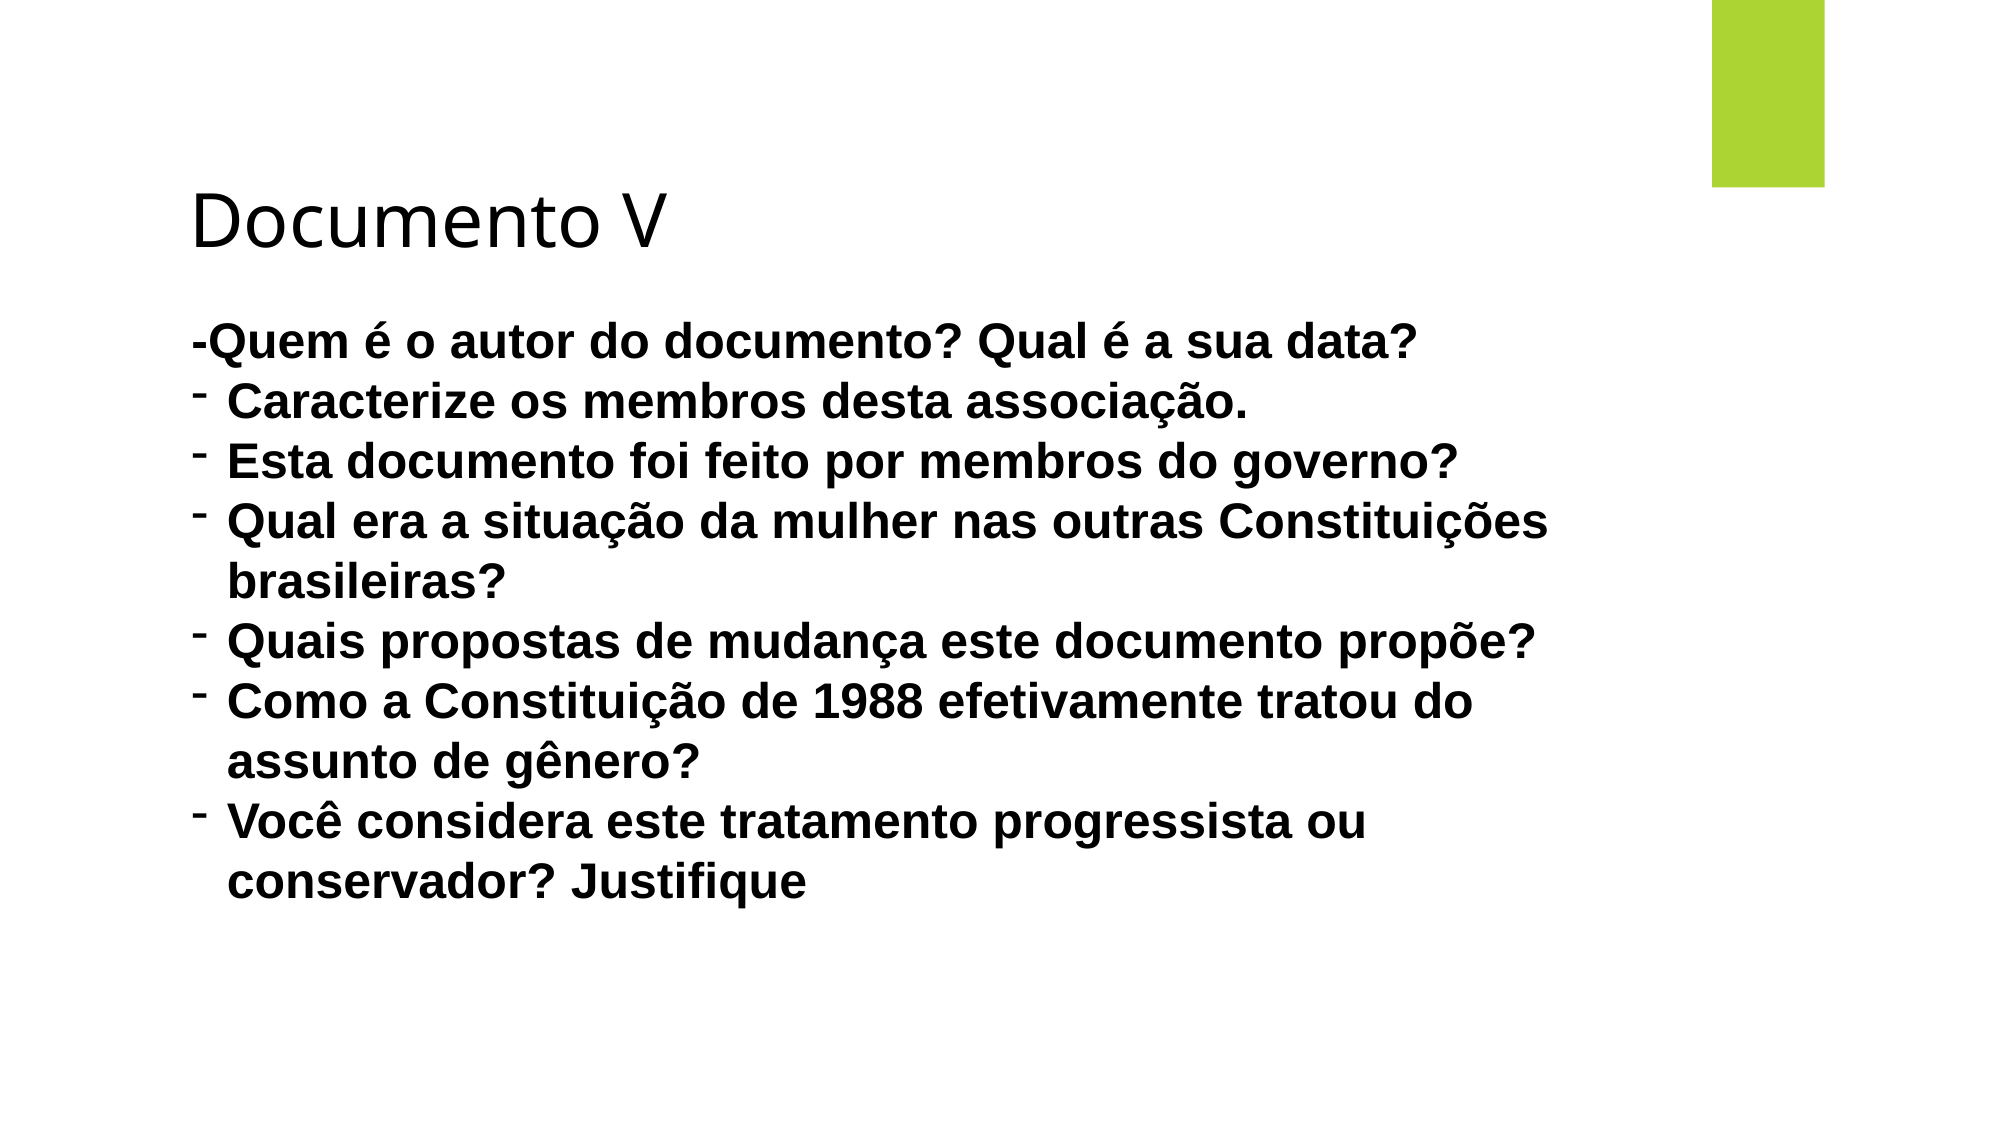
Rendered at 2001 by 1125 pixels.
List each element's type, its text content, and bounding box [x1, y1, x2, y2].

title Documento V [189, 159, 1627, 276]
subtitle -Quem é o autor do documento? Qual é a sua data? Caracterize os membros desta associação. Esta documento foi feito por membros do governo? Qual era a situação da mulher nas outras Constituições brasileiras? Quais propostas de mudança este documento propõe? Como a Constituição de 1988 efetivamente tratou do assunto de gênero? Você considera este tratamento progressista ou conservador? Justifique [191, 328, 1629, 889]
